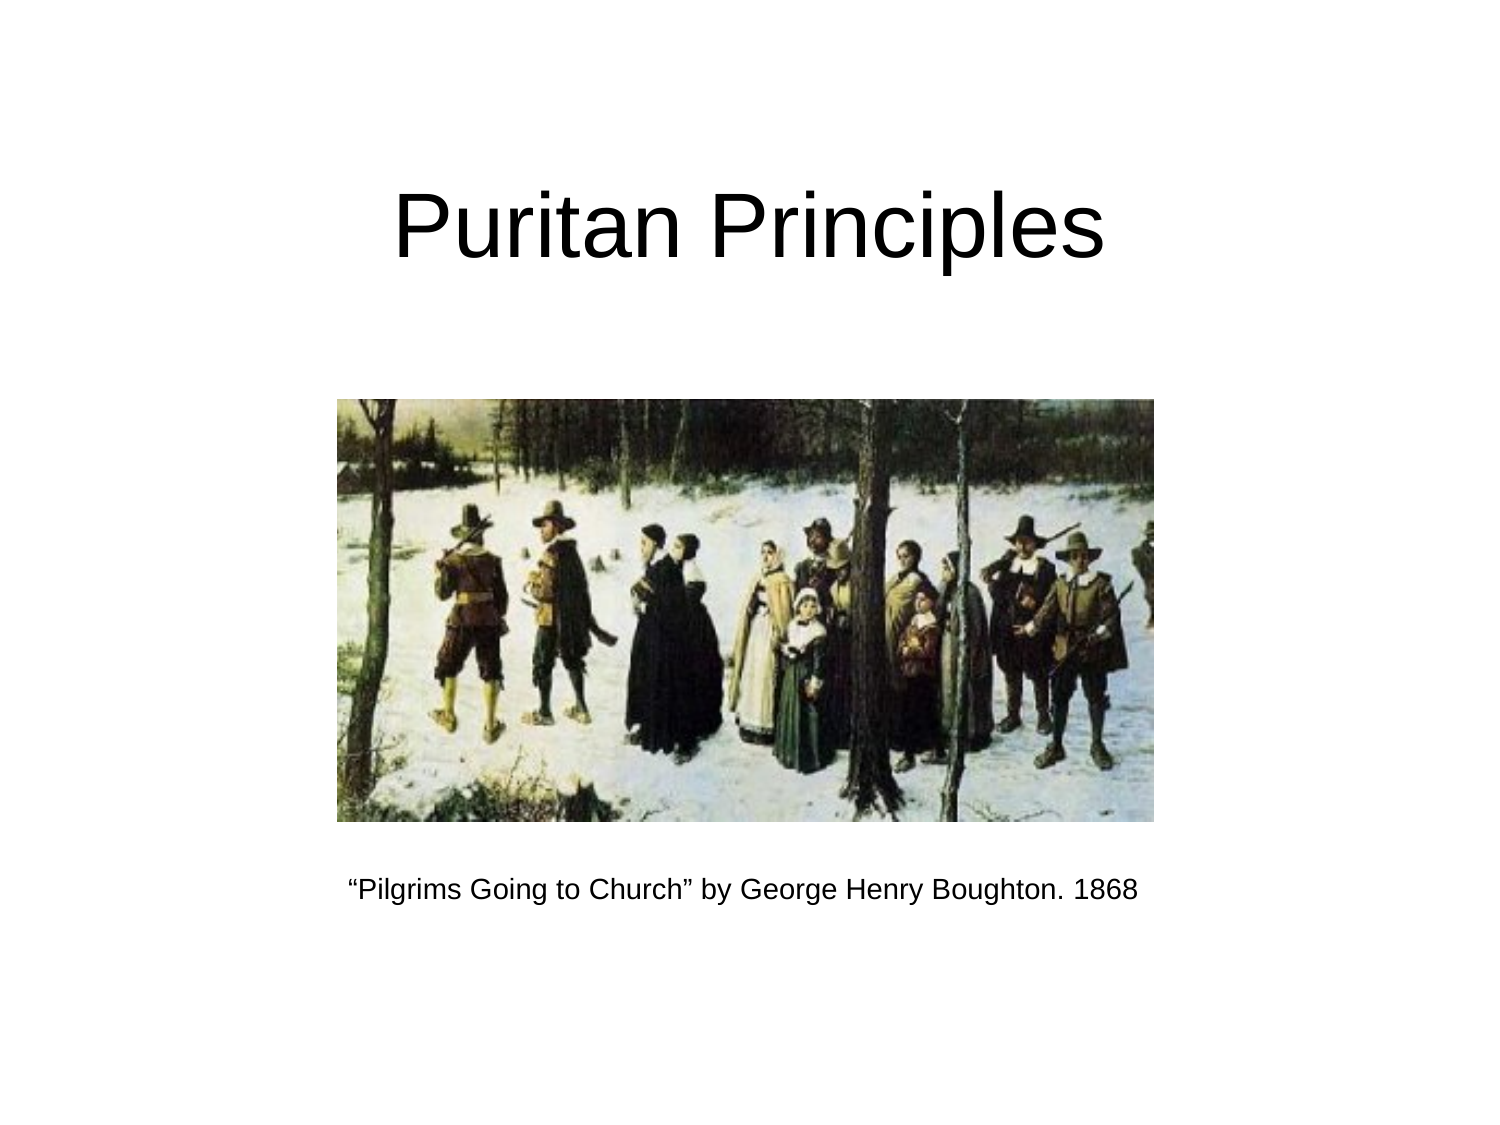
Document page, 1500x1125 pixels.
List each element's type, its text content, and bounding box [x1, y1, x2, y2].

picture [337, 399, 1154, 822]
subtitle “Pilgrims Going to Church” by George Henry Boughton. 1868 [212, 862, 1275, 963]
title Puritan Principles [112, 99, 1388, 342]
